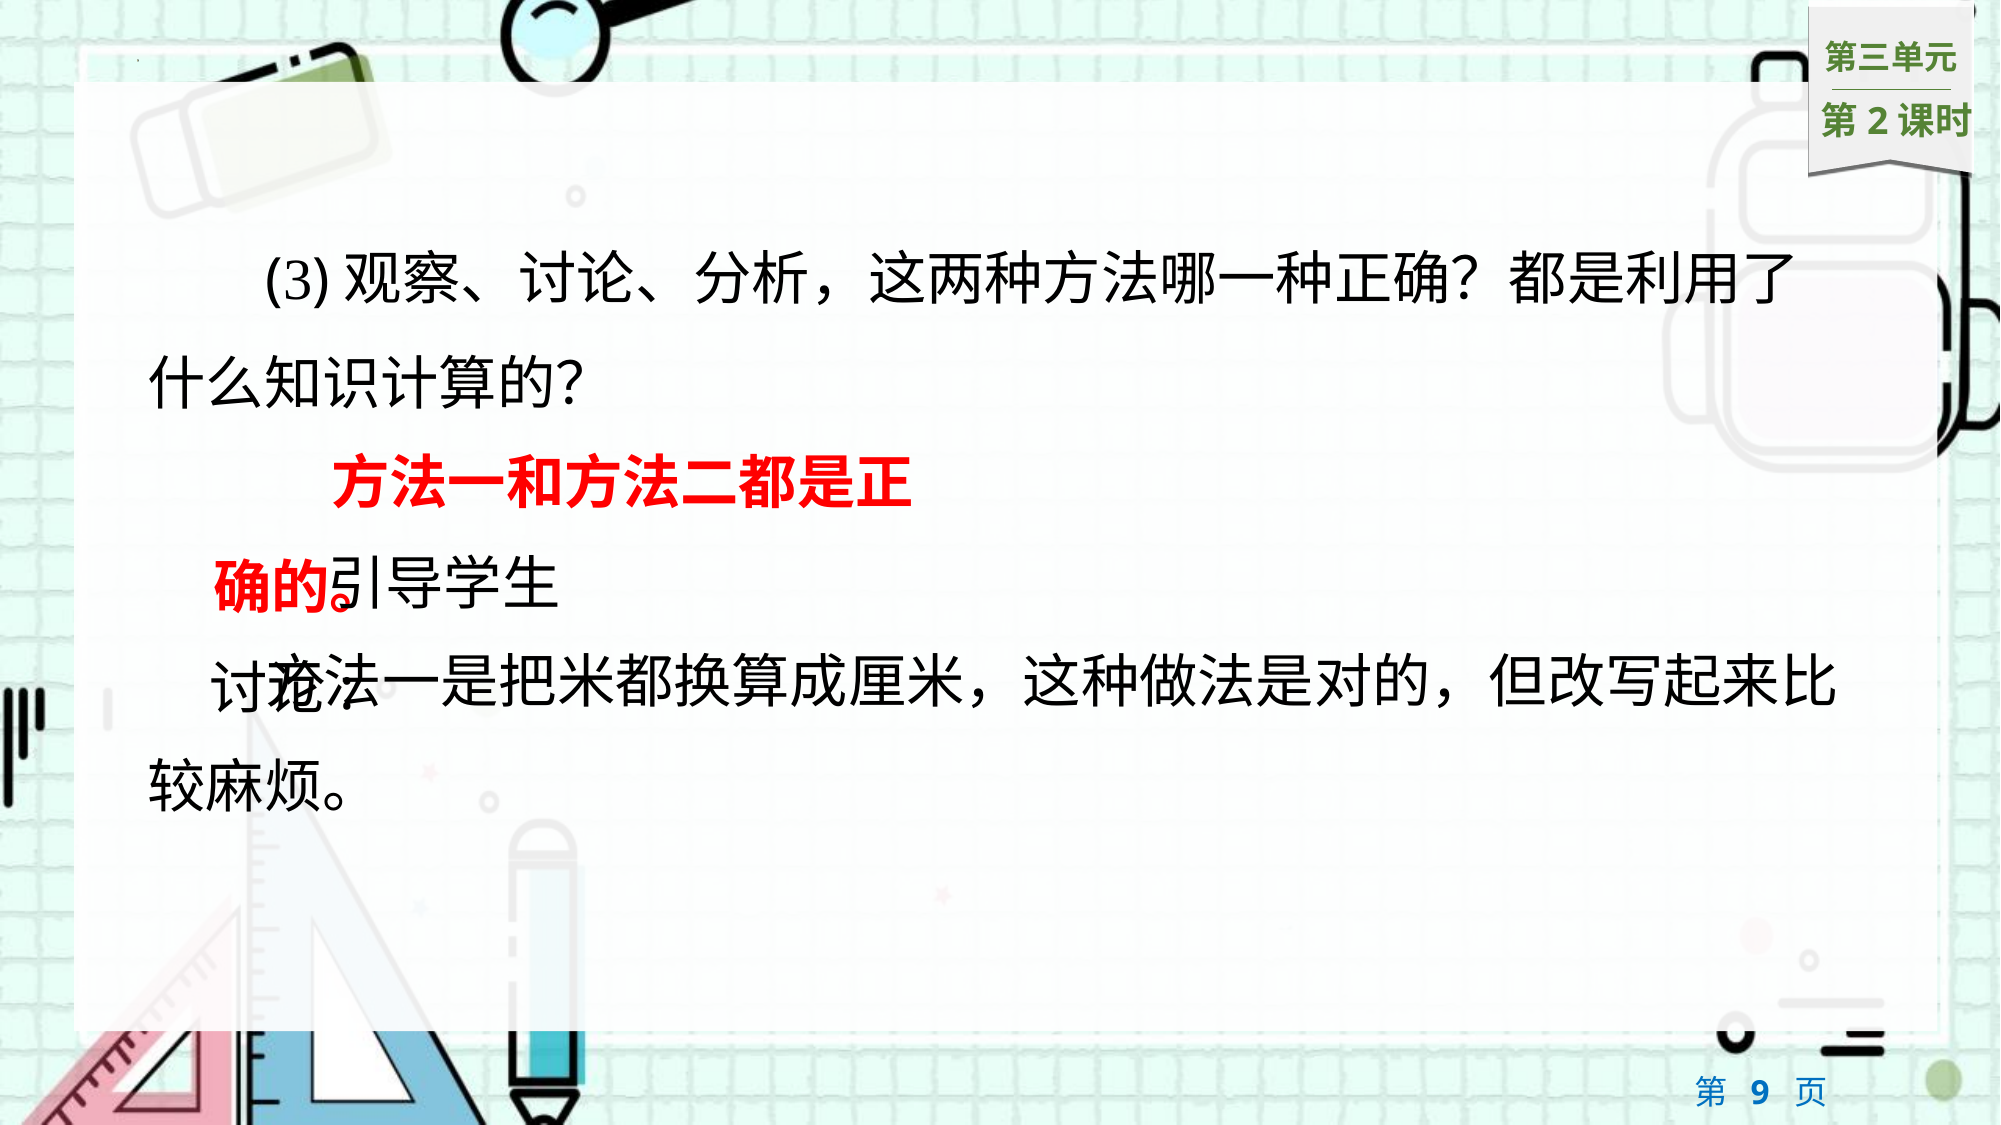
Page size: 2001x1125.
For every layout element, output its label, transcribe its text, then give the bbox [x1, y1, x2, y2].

picture [0, 0, 2000, 1125]
text_box 方法一和方法二都是正确的。 [213, 410, 971, 516]
text_box 引导学生讨论: [209, 511, 589, 609]
text_box 方法一是把米都换算成厘米，这种做法是对的，但改写起来比较麻烦。 [147, 609, 1853, 819]
text_box (3)观察、讨论、分析，这两种方法哪一种正确？都是利用了什么知识计算的？ [147, 206, 1853, 417]
picture [1938, 168, 1971, 176]
